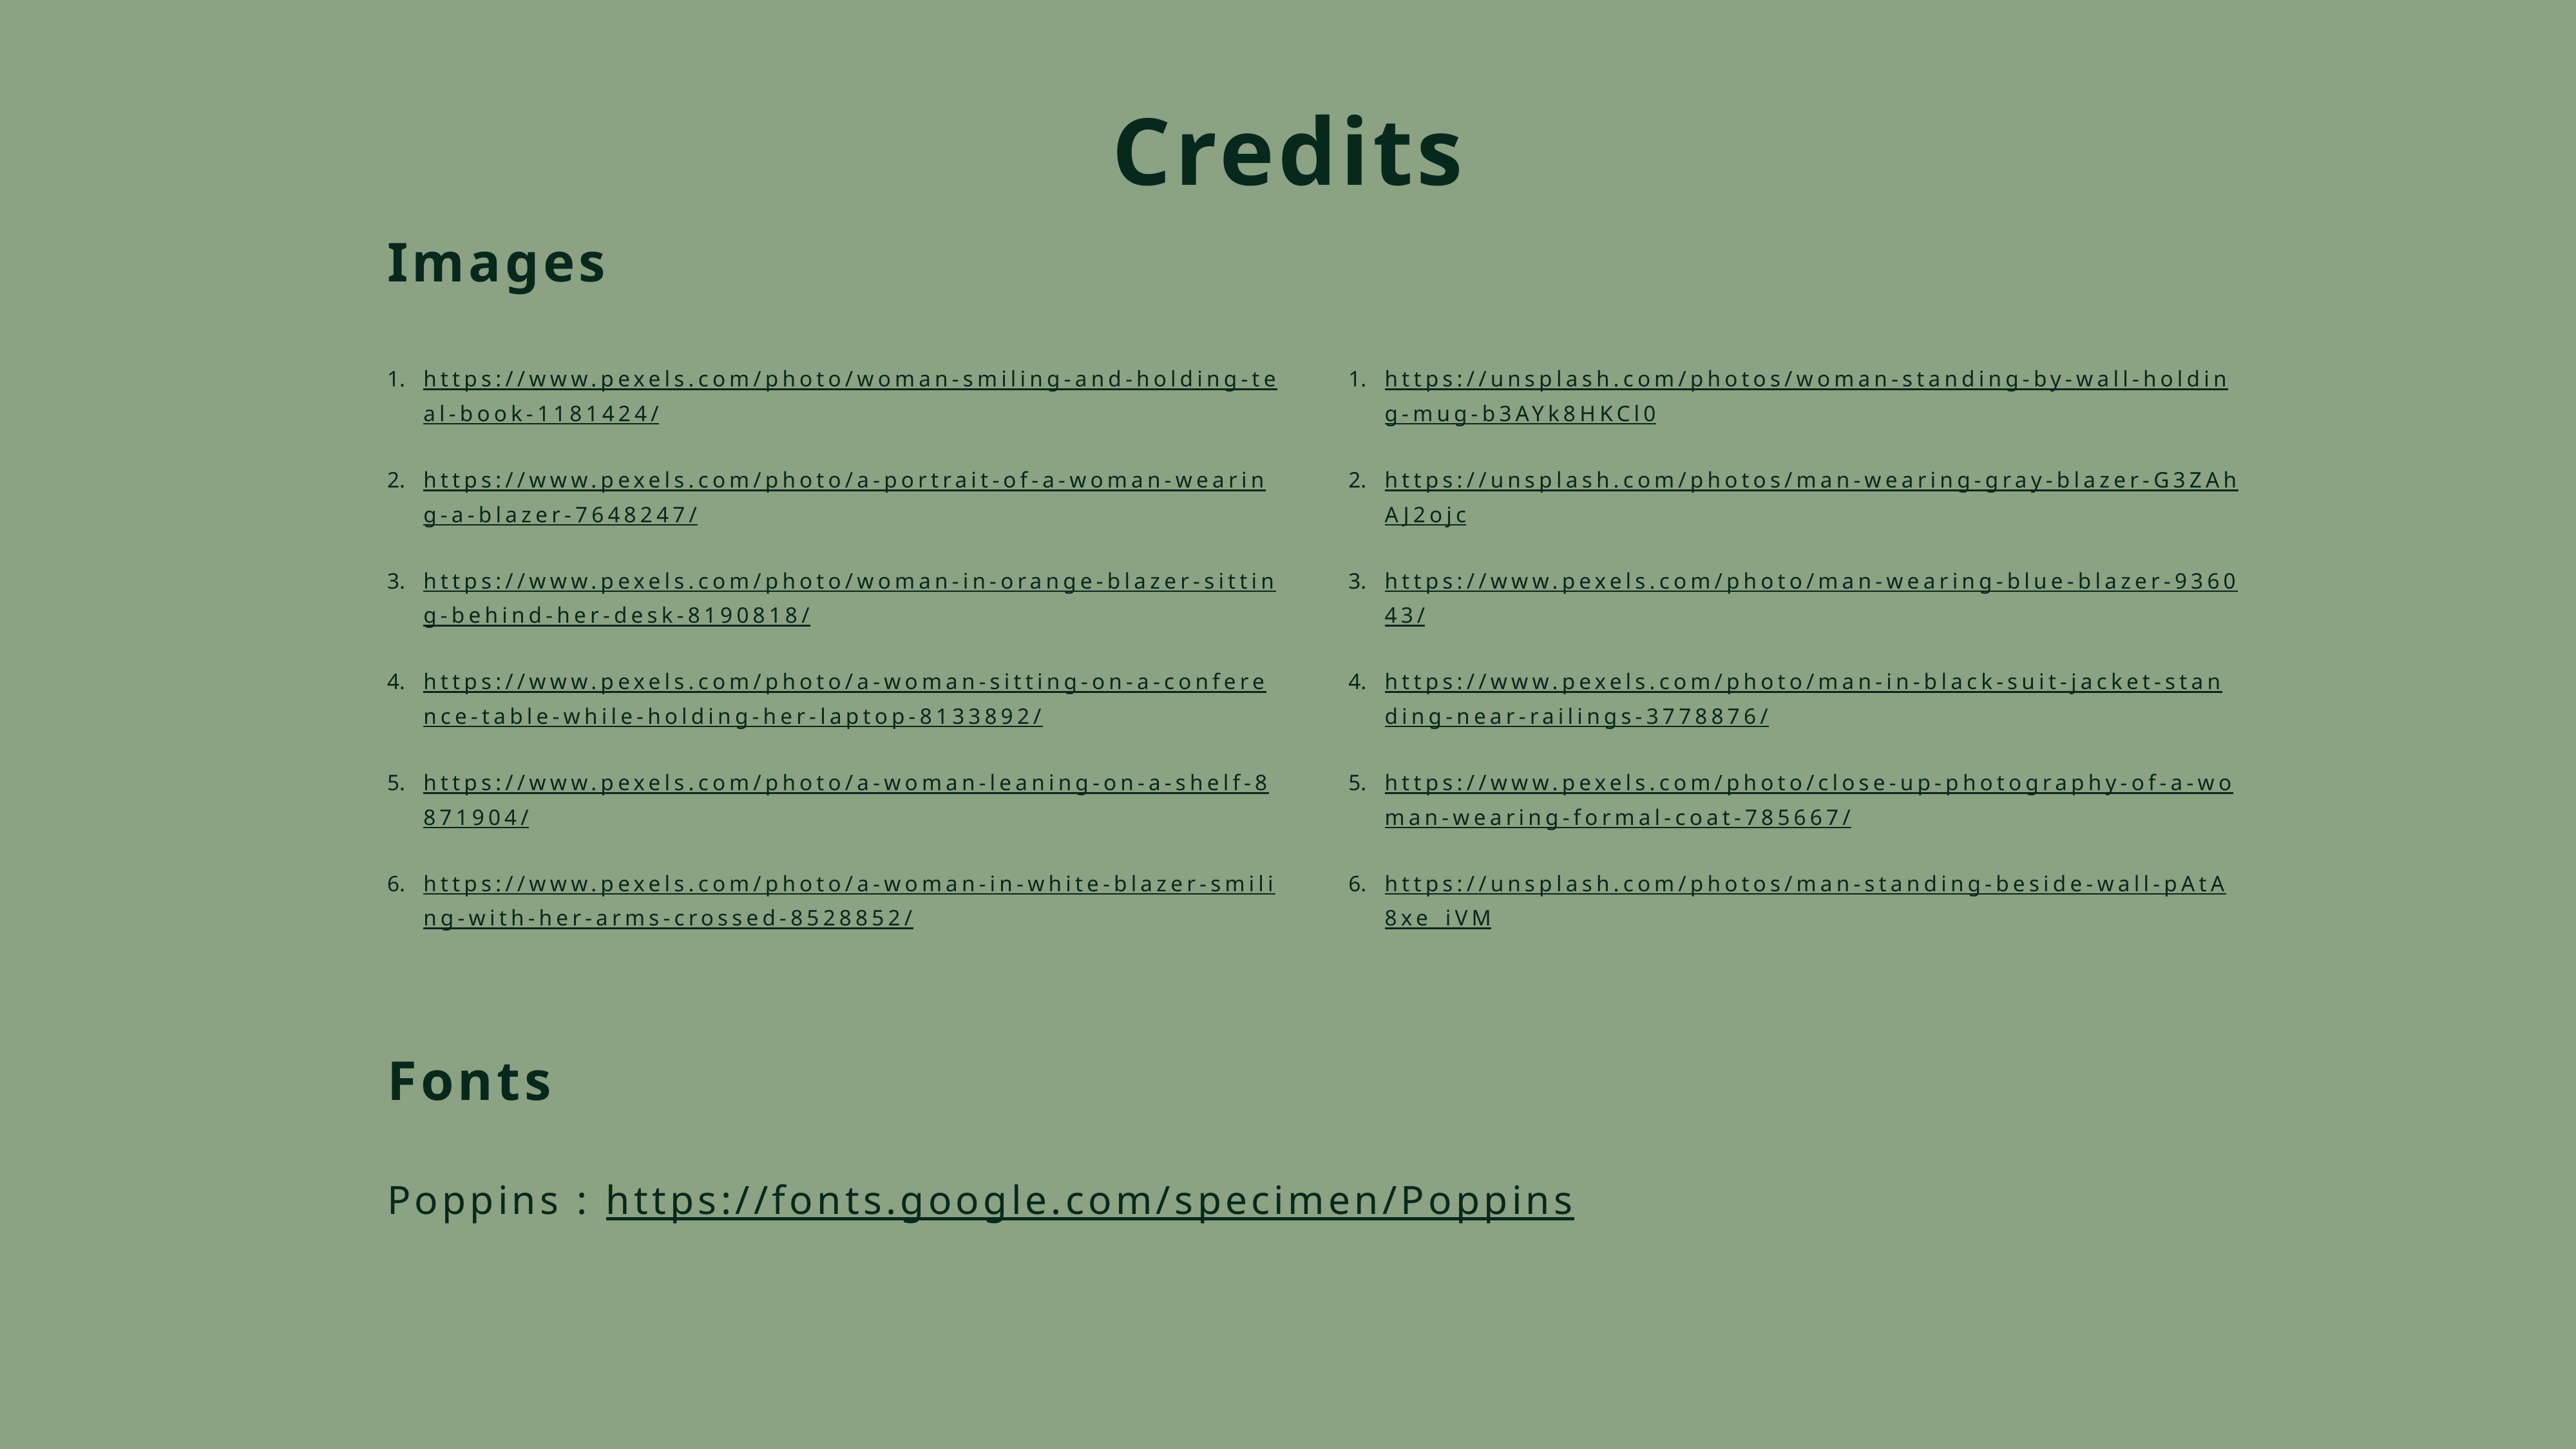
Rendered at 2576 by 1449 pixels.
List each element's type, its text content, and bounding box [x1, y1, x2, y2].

text_box https://unsplash.com/photos/woman-standing-by-wall-holding-mug-b3AYk8HKCl0 https://unsplash.com/photos/man-wearing-gray-blazer-G3ZAhAJ2ojc https://www.pexels.com/photo/man-wearing-blue-blazer-936043/ https://www.pexels.com/photo/man-in-black-suit-jacket-standing-near-railings-3778876/ https://www.pexels.com/photo/close-up-photography-of-a-woman-wearing-formal-coat-785667/ https://unsplash.com/photos/man-standing-beside-wall-pAtA8xe_iVM [1339, 347, 2253, 732]
text_box Images [377, 216, 2199, 298]
text_box Credits [160, 65, 2416, 209]
text_box Poppins : https://fonts.google.com/specimen/Poppins [377, 1146, 2199, 1234]
text_box https://www.pexels.com/photo/woman-smiling-and-holding-teal-book-1181424/ https://www.pexels.com/photo/a-portrait-of-a-woman-wearing-a-blazer-7648247/ https://www.pexels.com/photo/woman-in-orange-blazer-sitting-behind-her-desk-8190818/ https://www.pexels.com/photo/a-woman-sitting-on-a-conference-table-while-holding-her-laptop-8133892/ https://www.pexels.com/photo/a-woman-leaning-on-a-shelf-8871904/ https://www.pexels.com/photo/a-woman-in-white-blazer-smiling-with-her-arms-crossed-8528852/ [377, 347, 1292, 732]
text_box Fonts [377, 1035, 2199, 1116]
